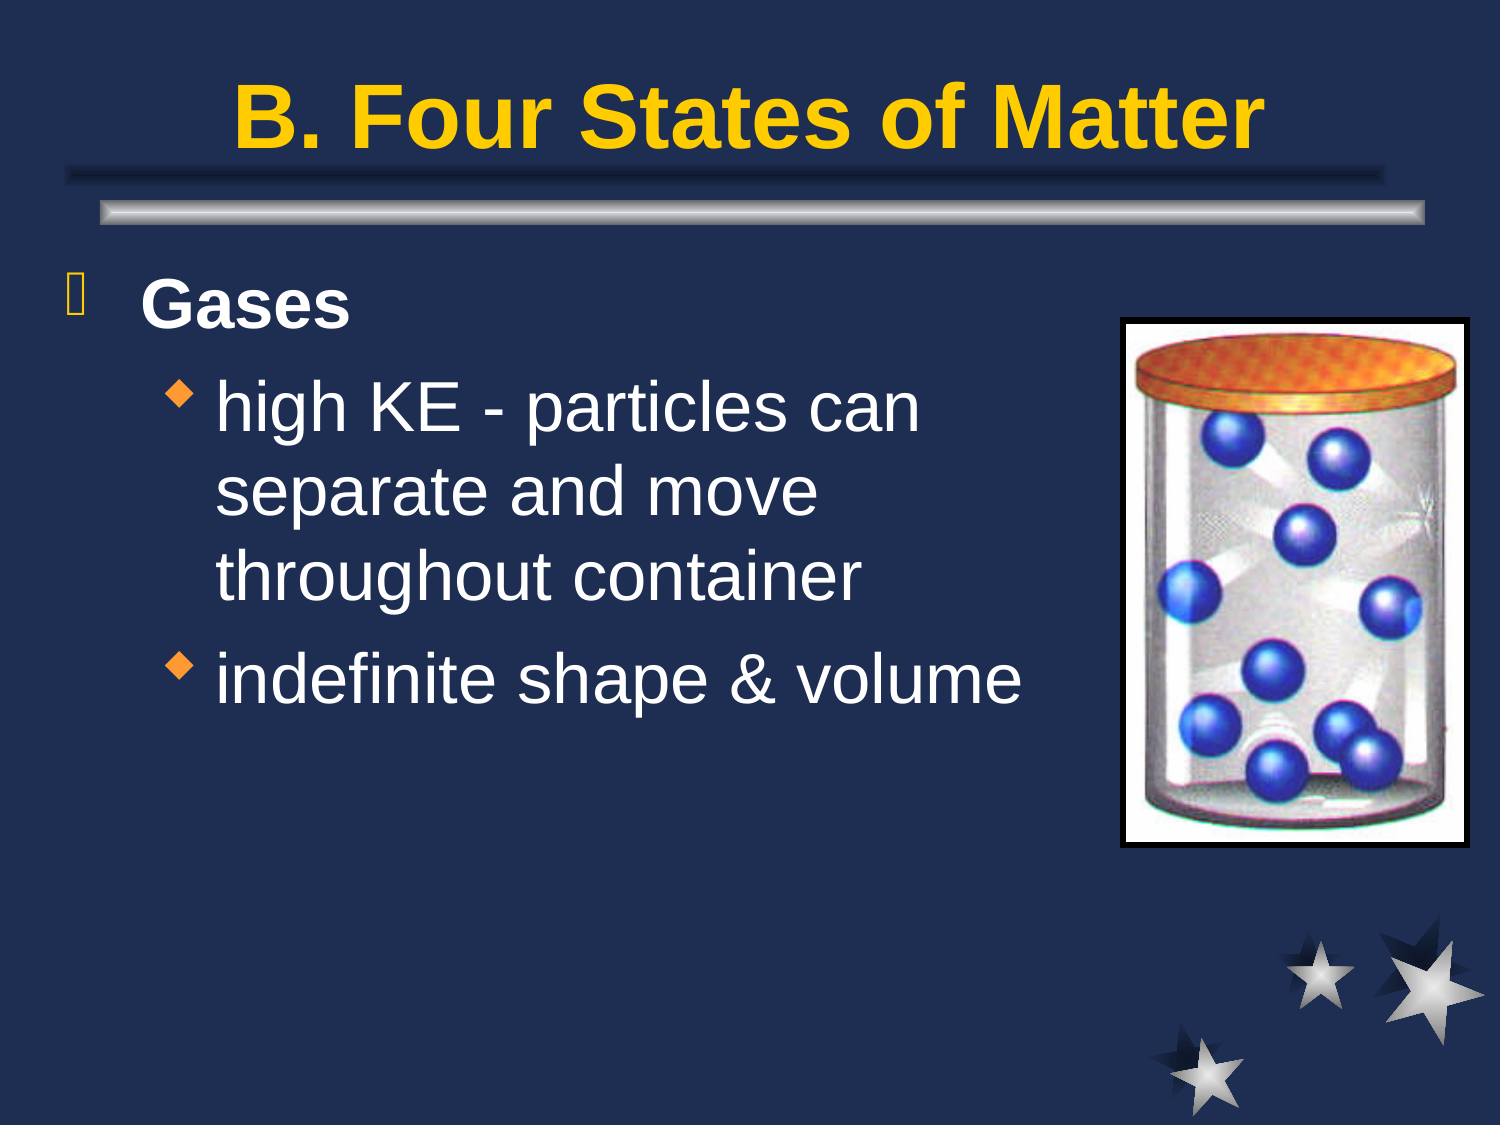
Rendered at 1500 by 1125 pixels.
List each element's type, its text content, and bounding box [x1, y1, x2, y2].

list Gases high KE - particles can separate and move throughout container indefinite shape & volume [49, 249, 1161, 1076]
picture [1126, 323, 1465, 842]
title B. Four States of Matter [112, 37, 1388, 176]
